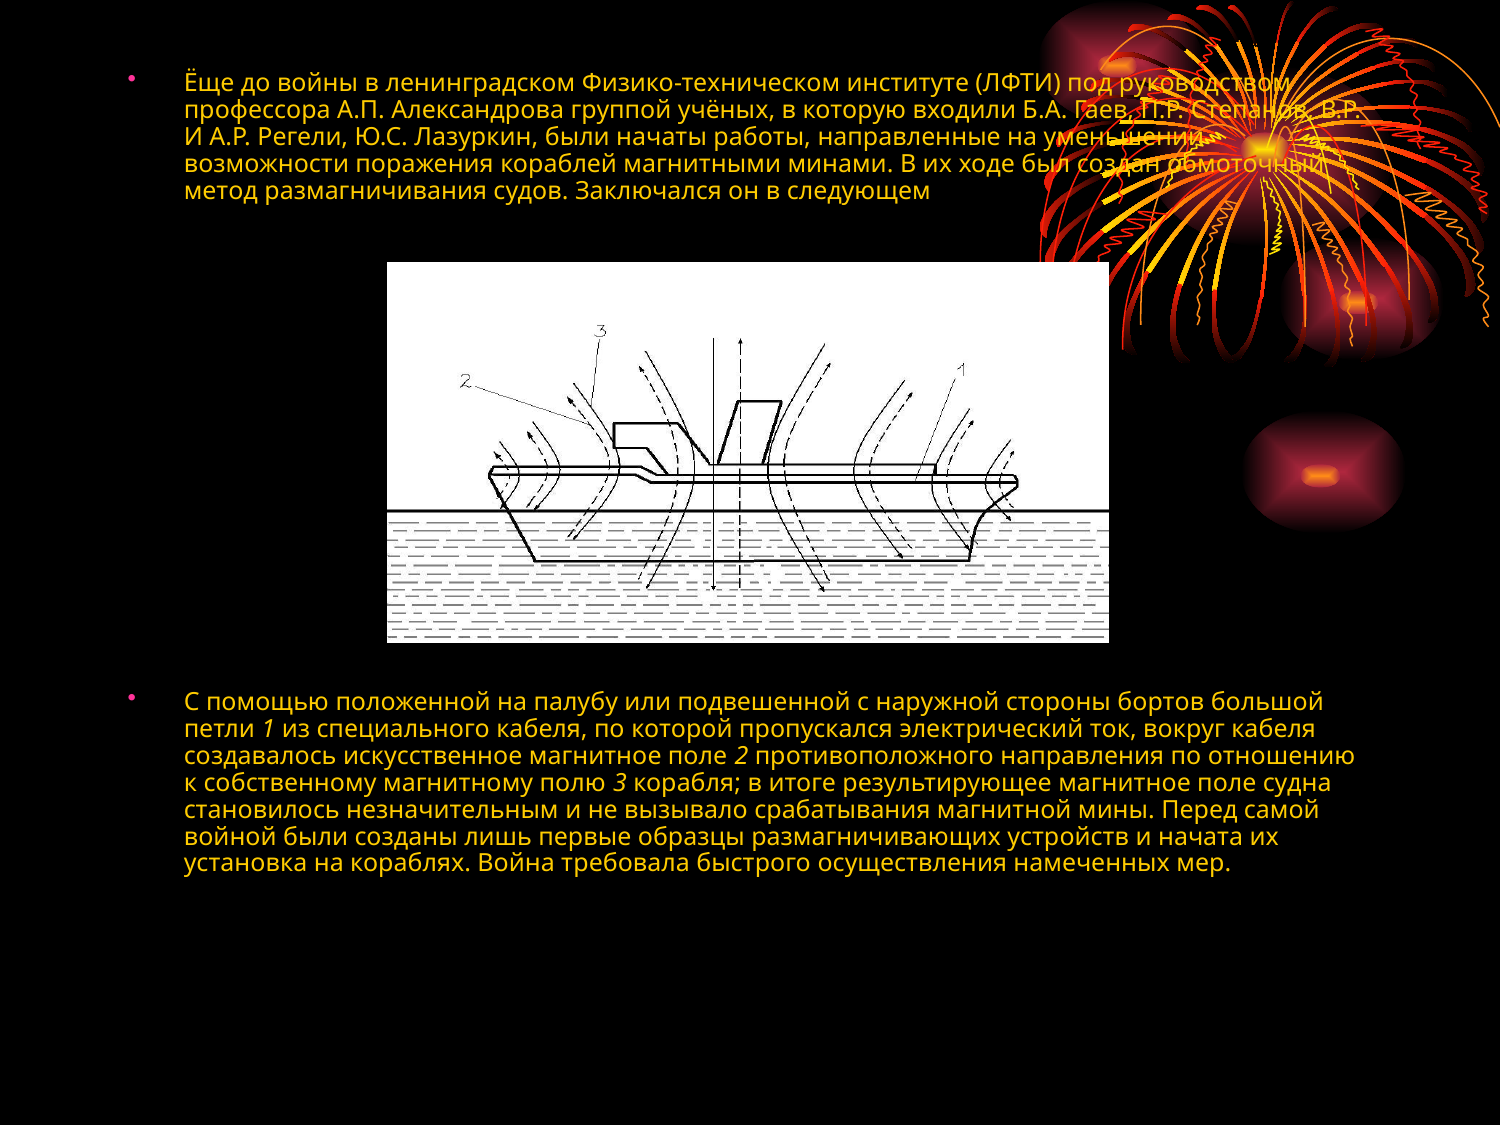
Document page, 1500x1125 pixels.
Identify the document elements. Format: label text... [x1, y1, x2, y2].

picture [387, 262, 1109, 643]
list Ёще до войны в ленинградском Физико-техническом институте (ЛФТИ) под руководством профессора А.П. Александрова группой учёных, в которую входили Б.А. Гаев, П.Р. Степанов, В.Р. И А.Р. Регели, Ю.С. Лазуркин, были начаты работы, направленные на уменьшении возможности поражения кораблей магнитными минами. В их ходе был создан обмоточный метод размагничивания судов. Заключался он в следующем С помощью положенной на палубу или подвешенной с наружной стороны бортов большой петли 1 из специального кабеля, по которой пропускался электрический ток, вокруг кабеля создавалось искусственное магнитное поле 2 противоположного направления по отношению к собственному магнитному полю 3 корабля; в итоге результирующее магнитное поле судна становилось незначительным и не вызывало срабатывания магнитной мины. Перед самой войной были созданы лишь первые образцы размагничивающих устройств и начата их установка на кораблях. Война требовала быстрого осуществления намеченных мер. [112, 62, 1388, 1001]
